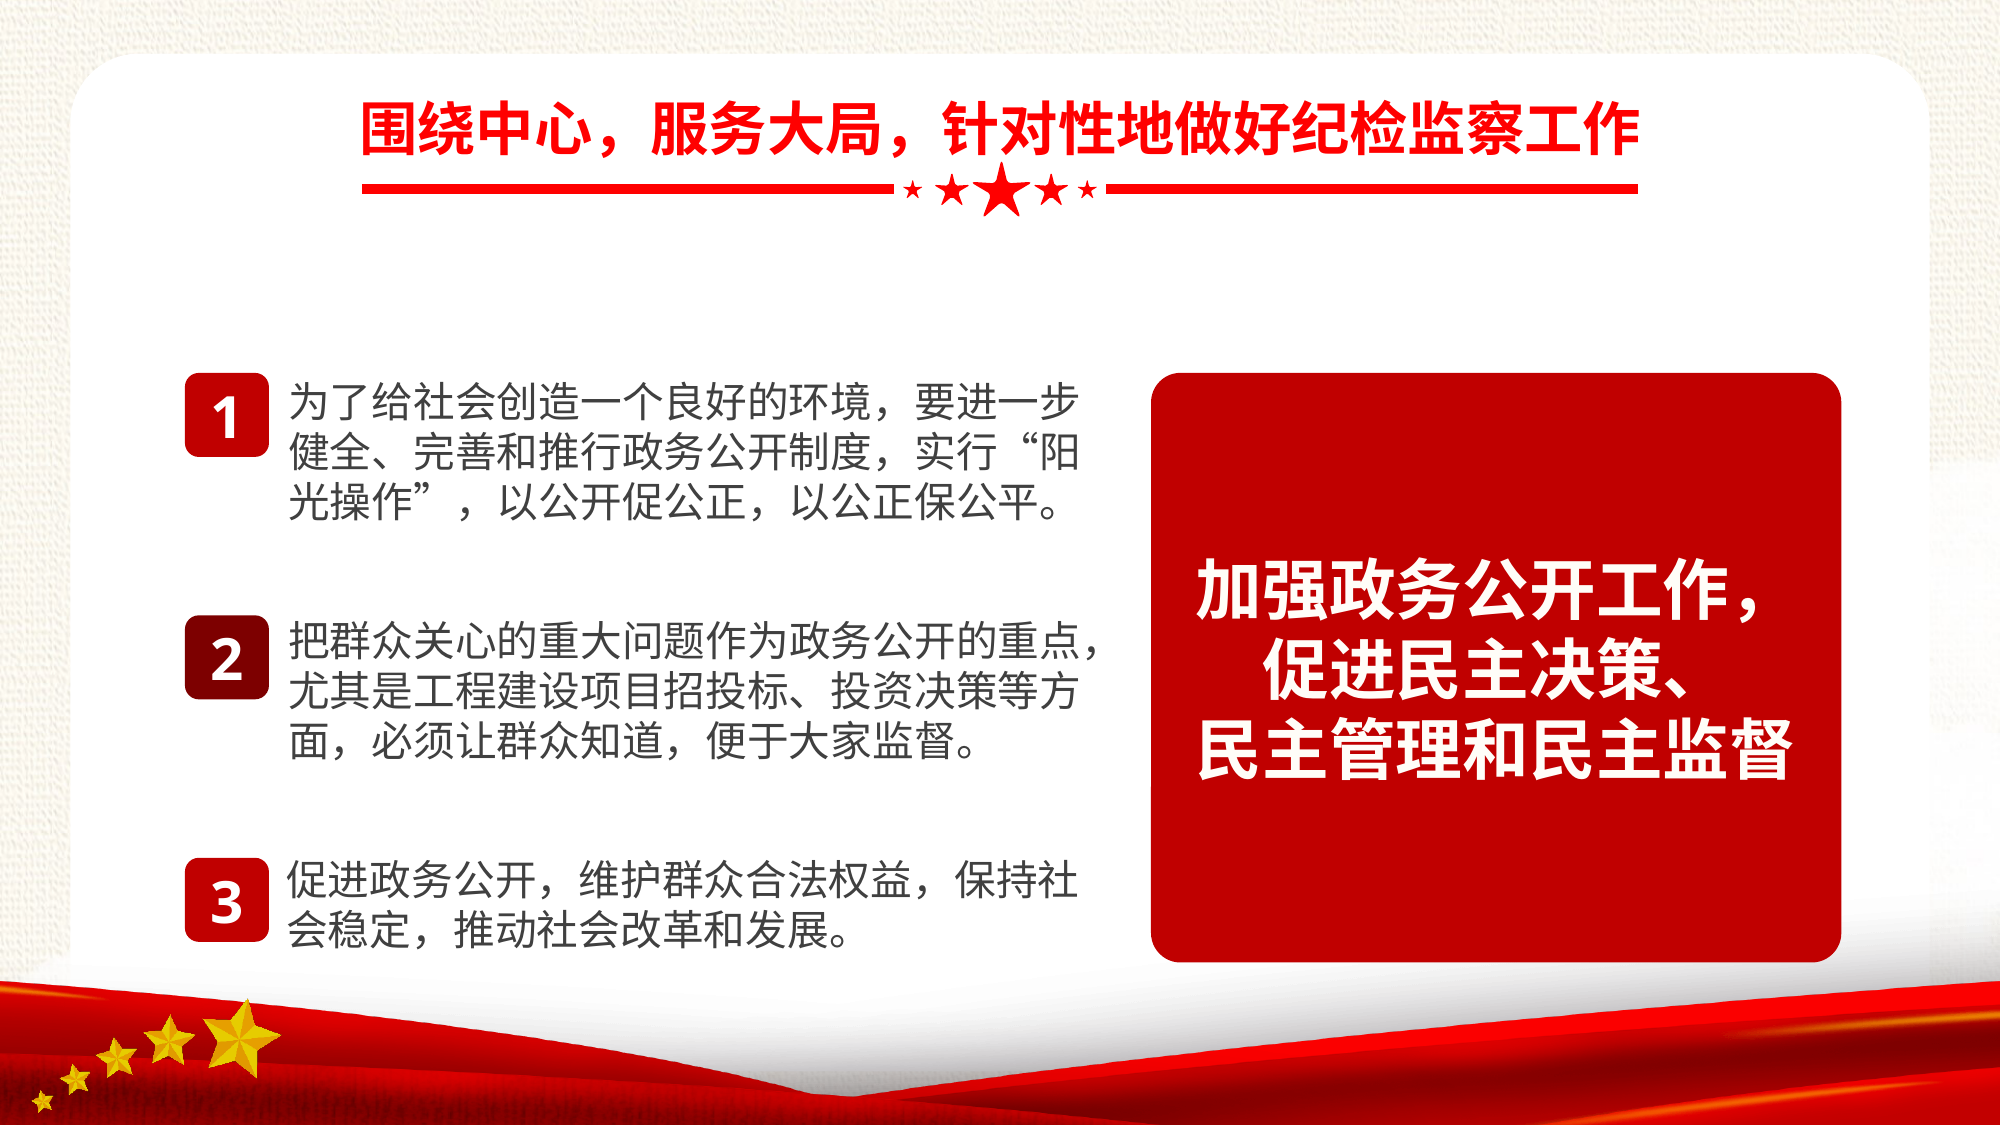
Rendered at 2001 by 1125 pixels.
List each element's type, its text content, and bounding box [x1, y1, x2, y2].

text_box 2 [184, 615, 269, 700]
text_box 加强政务公开工作，促进民主决策、 民主管理和民主监督 [1150, 372, 1842, 963]
text_box 促进政务公开，维护群众合法权益，保持社会稳定，推动社会改革和发展。 [271, 846, 1115, 961]
text_box 1 [184, 372, 269, 457]
text_box 为了给社会创造一个良好的环境，要进一步健全、完善和推行政务公开制度，实行“阳光操作”，以公开促公正，以公正保公平。 [273, 368, 1117, 534]
picture [0, 0, 2000, 1125]
text_box 把群众关心的重大问题作为政务公开的重点，尤其是工程建设项目招投标、投资决策等方面，必须让群众知道，便于大家监督。 [273, 607, 1117, 773]
text_box 3 [184, 857, 269, 942]
